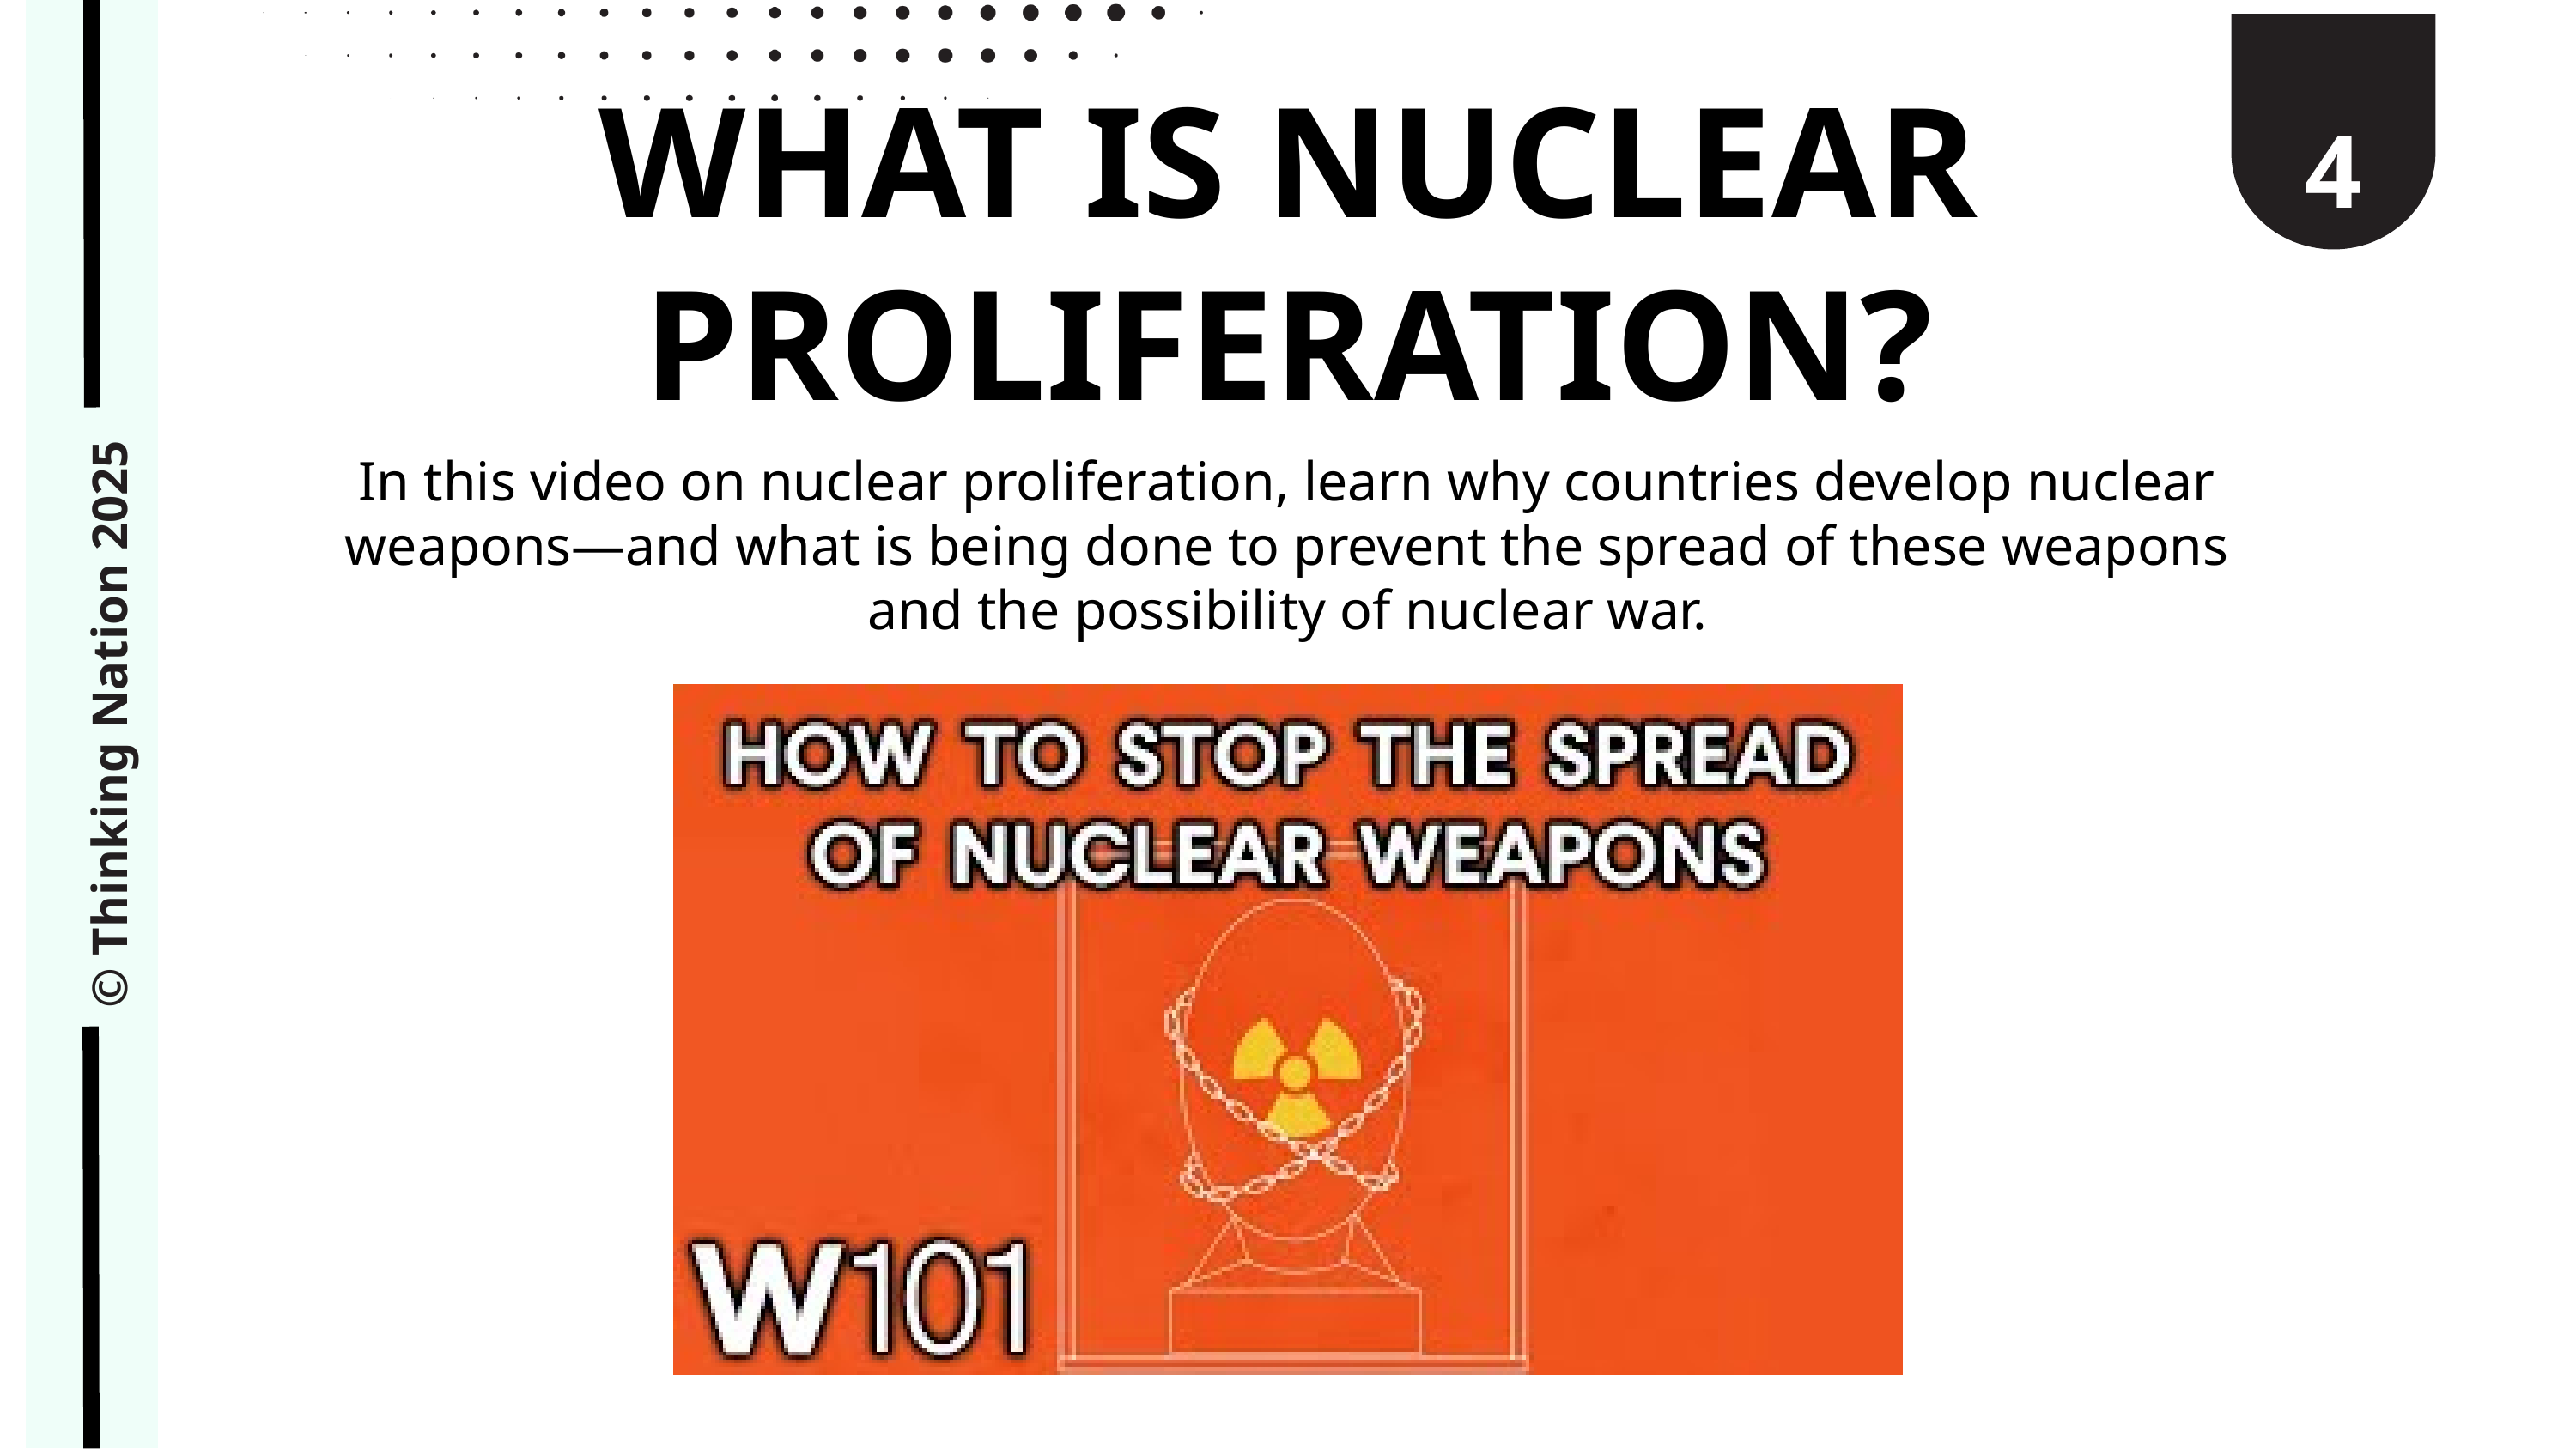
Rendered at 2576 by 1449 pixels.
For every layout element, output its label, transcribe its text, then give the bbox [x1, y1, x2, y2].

text_box WHAT IS NUCLEAR PROLIFERATION? [165, 65, 2432, 431]
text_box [2223, 0, 2444, 250]
text_box [220, 0, 1251, 102]
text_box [26, 0, 159, 1449]
picture [673, 684, 1903, 1376]
text_box In this video on nuclear proliferation, learn why countries develop nuclear weapons—and what is being done to prevent the spread of these weapons and the possibility of nuclear war. [319, 433, 2257, 653]
